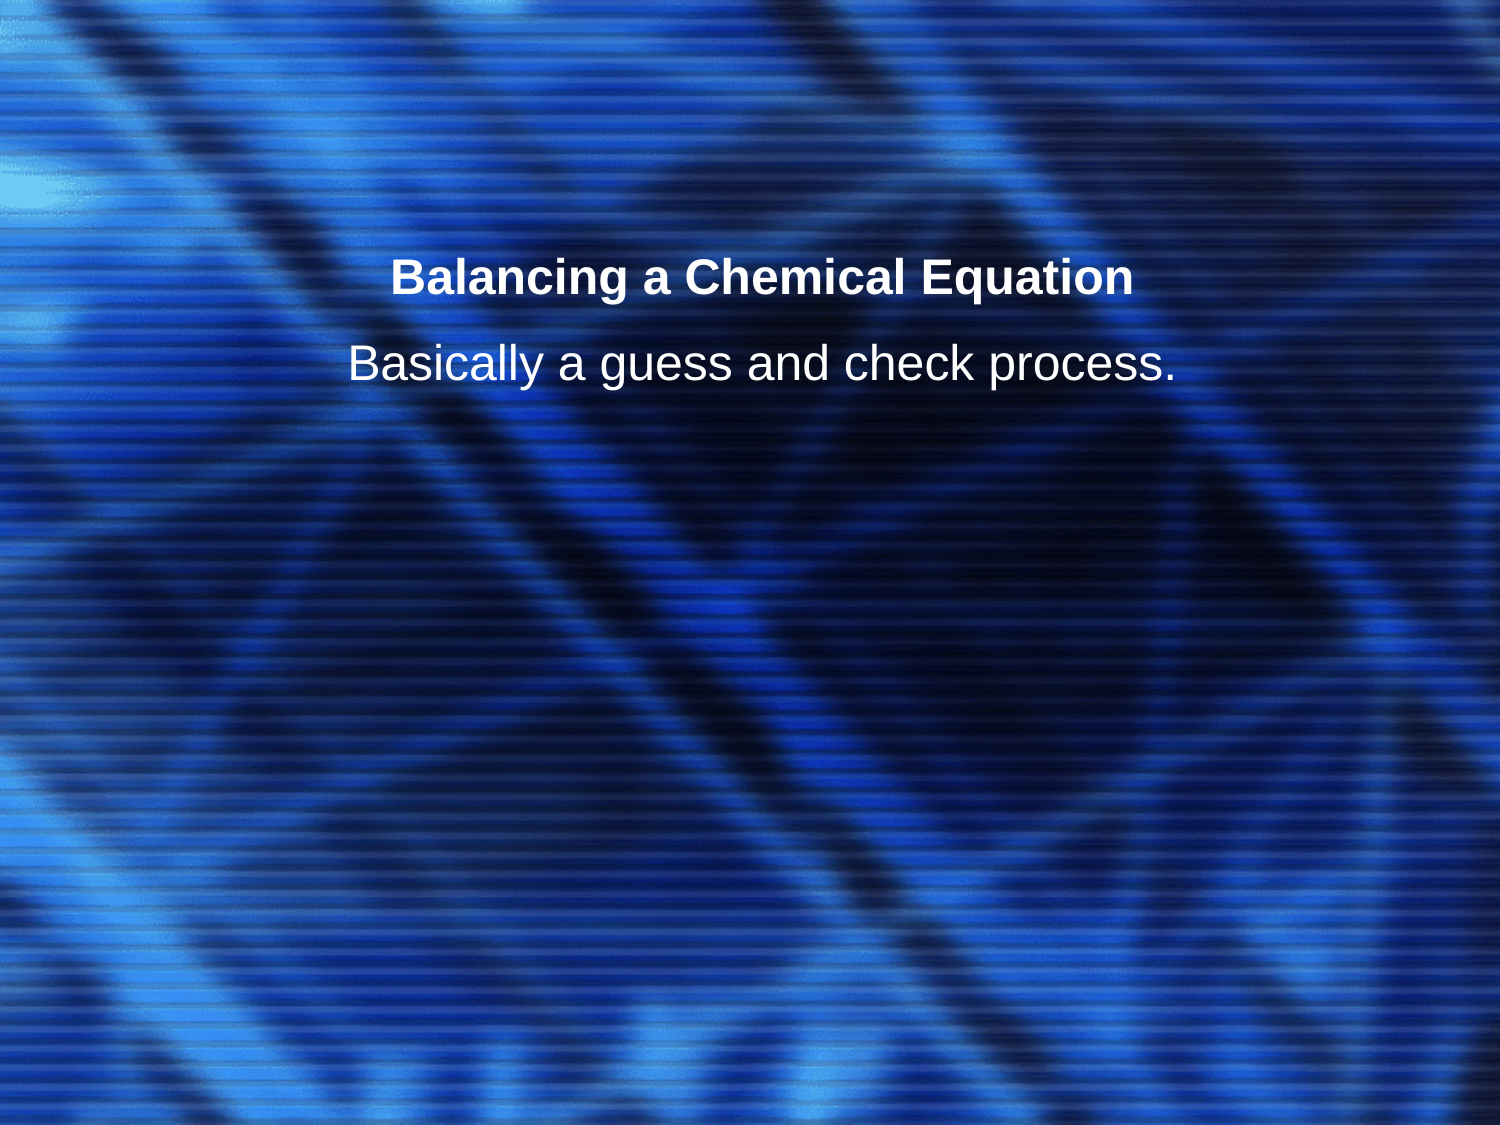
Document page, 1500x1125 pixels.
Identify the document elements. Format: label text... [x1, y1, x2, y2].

text_box Balancing a Chemical Equation Basically a guess and check process. [24, 237, 1500, 398]
picture [0, 0, 1500, 1125]
